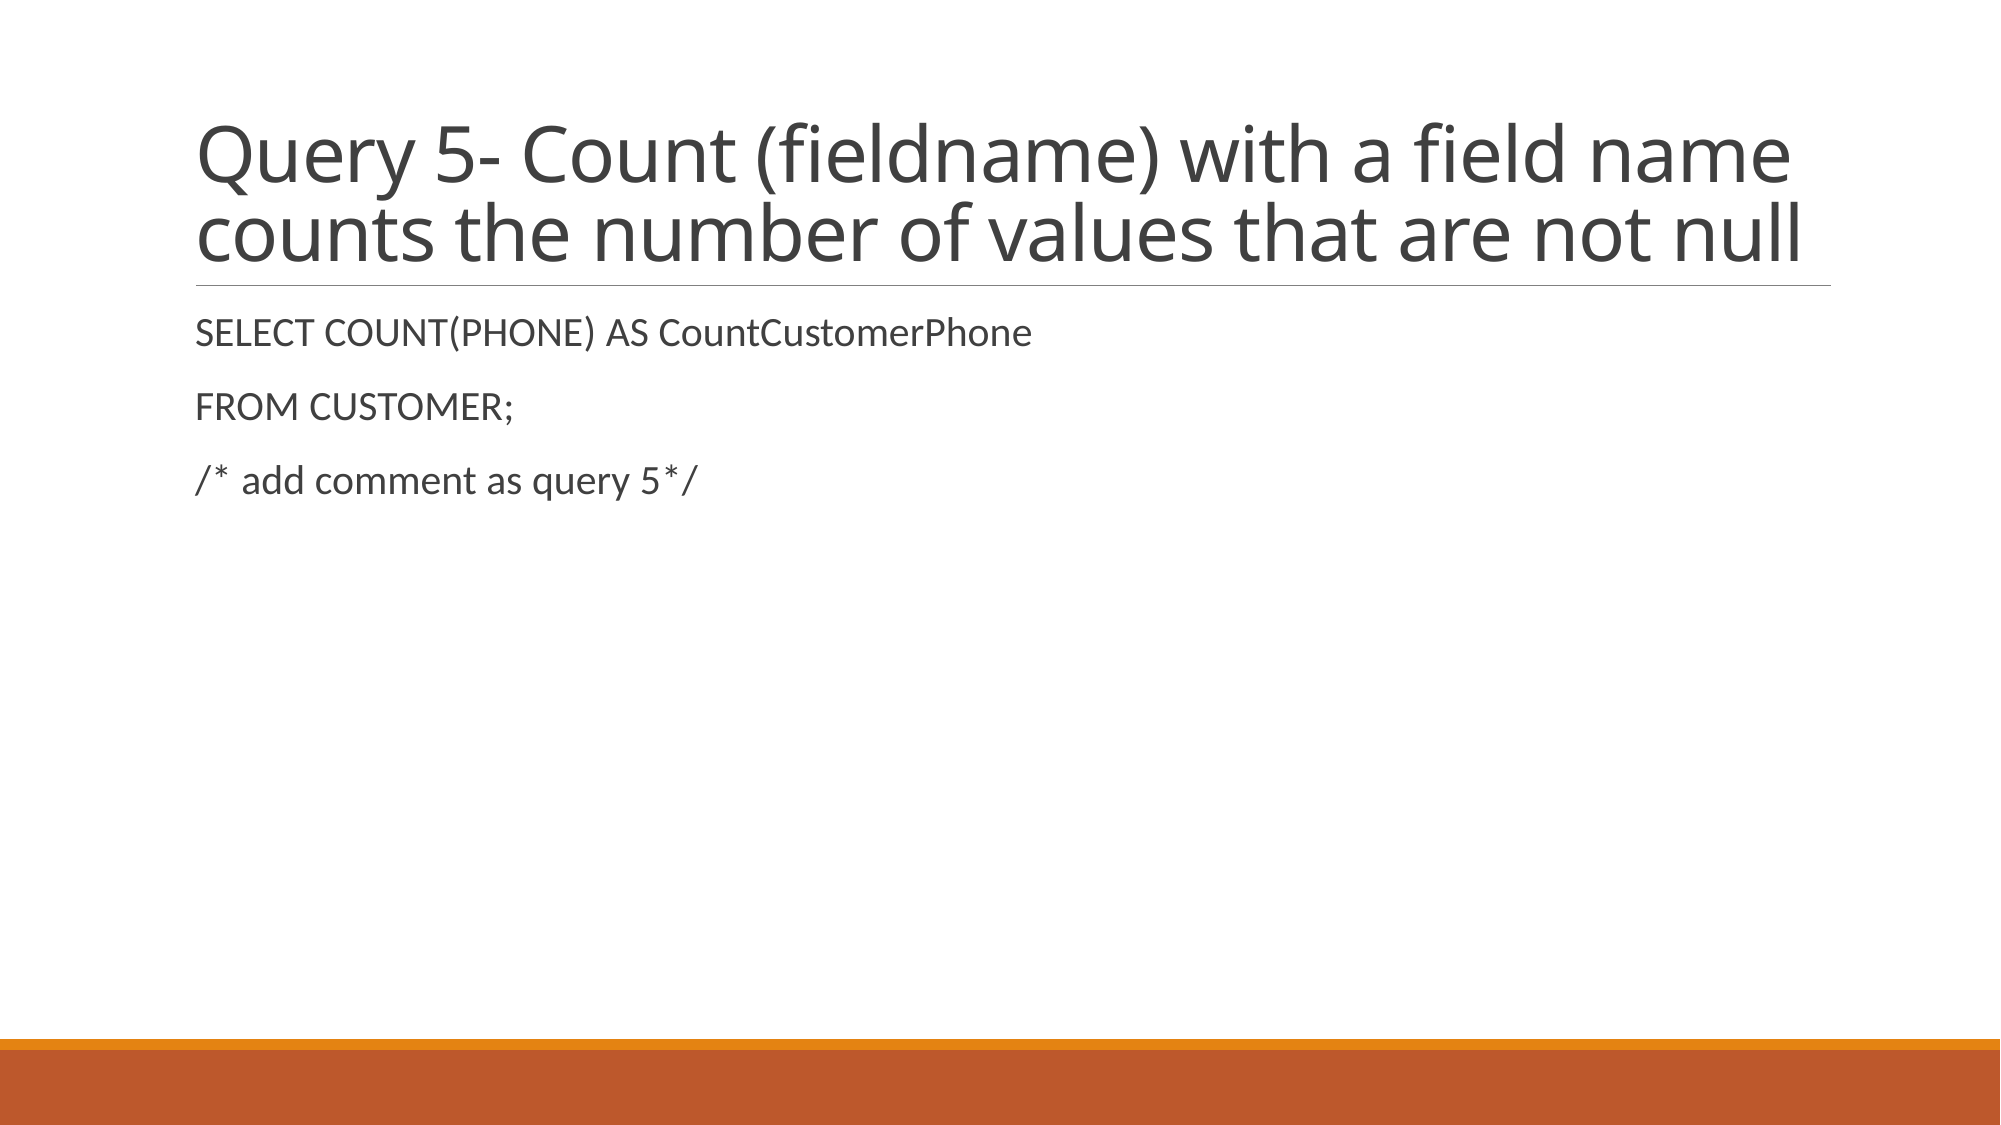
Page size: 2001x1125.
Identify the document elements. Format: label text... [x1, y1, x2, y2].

title Query 5- Count (fieldname) with a field name counts the number of values that are not null [180, 47, 1830, 285]
list SELECT COUNT(PHONE) AS CountCustomerPhone FROM CUSTOMER; /* add comment as query 5*/ [180, 302, 1830, 963]
